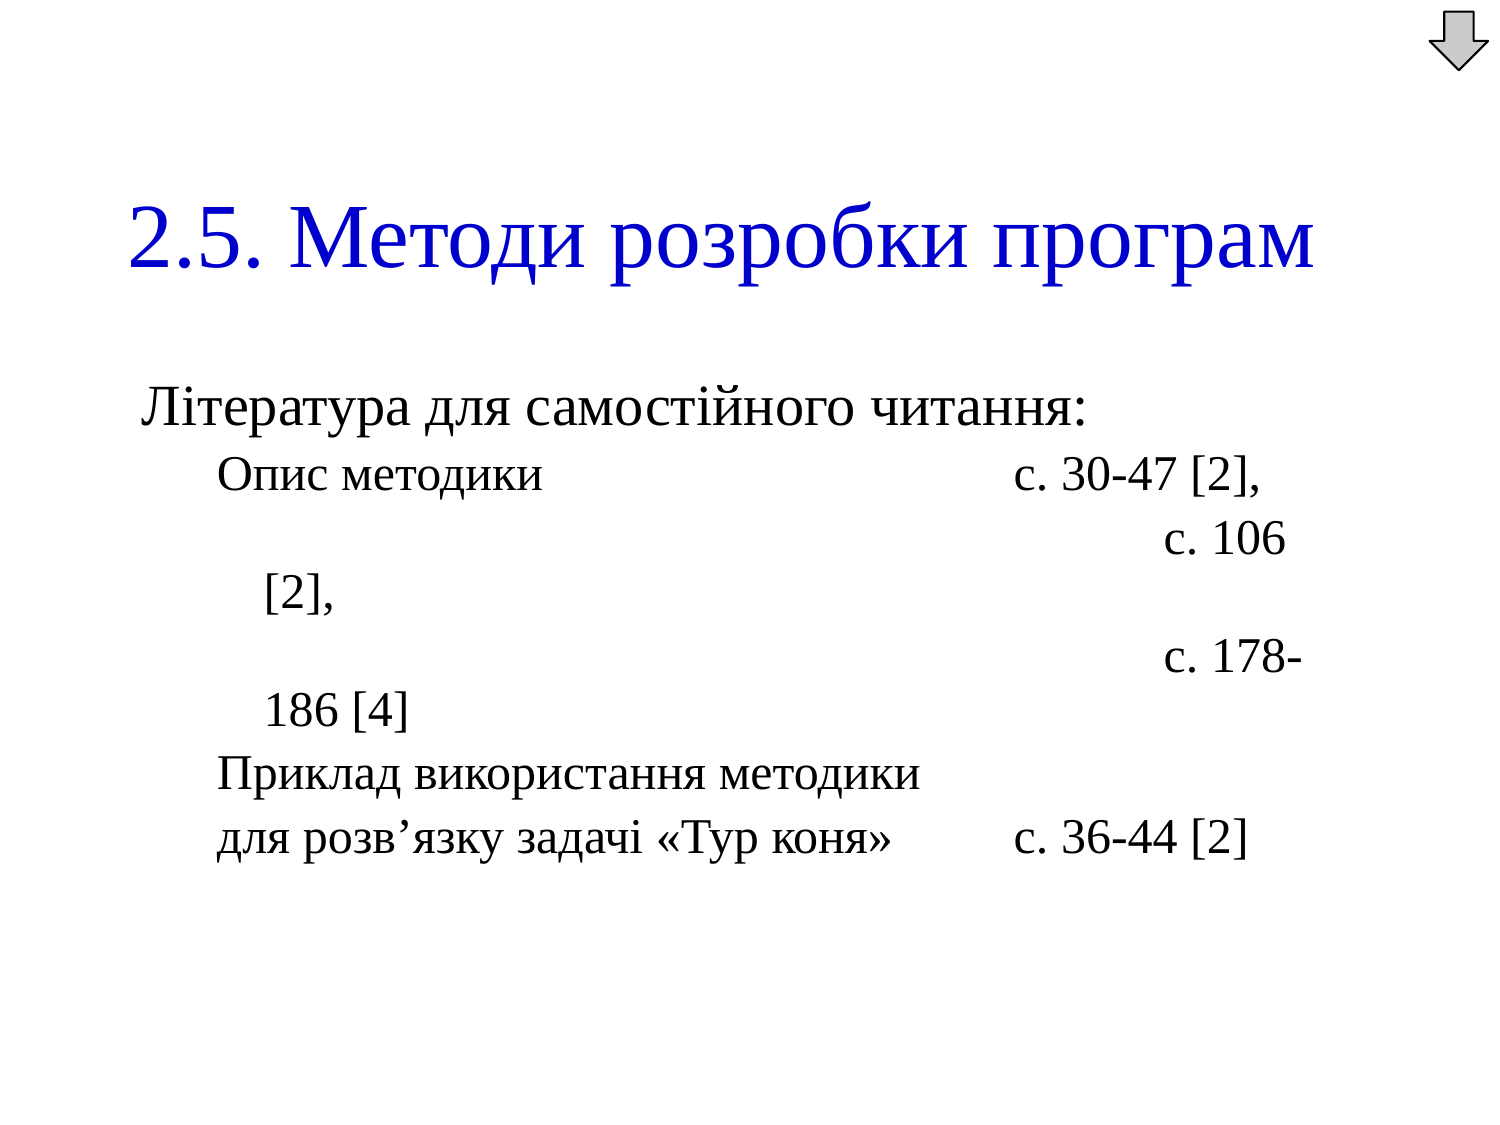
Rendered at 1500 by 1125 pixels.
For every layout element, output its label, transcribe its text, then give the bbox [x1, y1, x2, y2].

list Література для самостійного читання: Опис методики с. 30-47 [2], с. 106 [2], с. 178-186 [4] Приклад використання методики для розв’язку задачі «Тур коня» с. 36-44 [2] [111, 373, 1388, 847]
title 2.5. Методи розробки програм [111, 99, 1438, 362]
text_box [1429, 11, 1489, 71]
